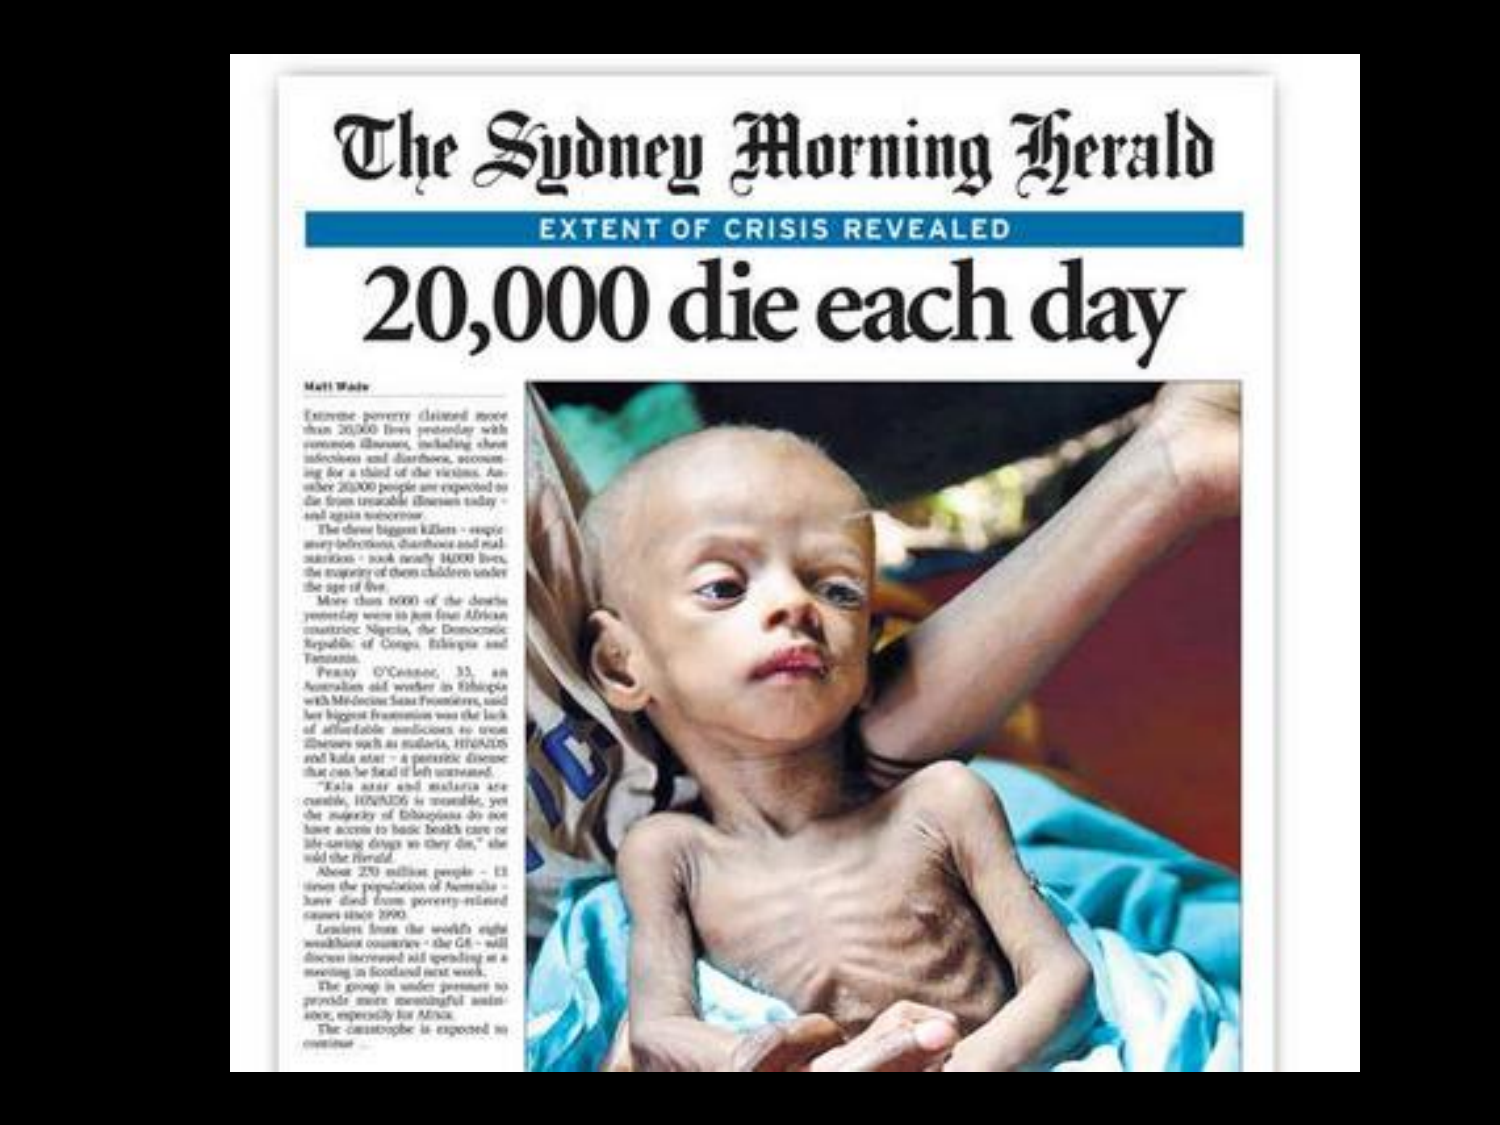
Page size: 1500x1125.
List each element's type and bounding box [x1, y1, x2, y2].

list [229, 54, 1361, 1072]
